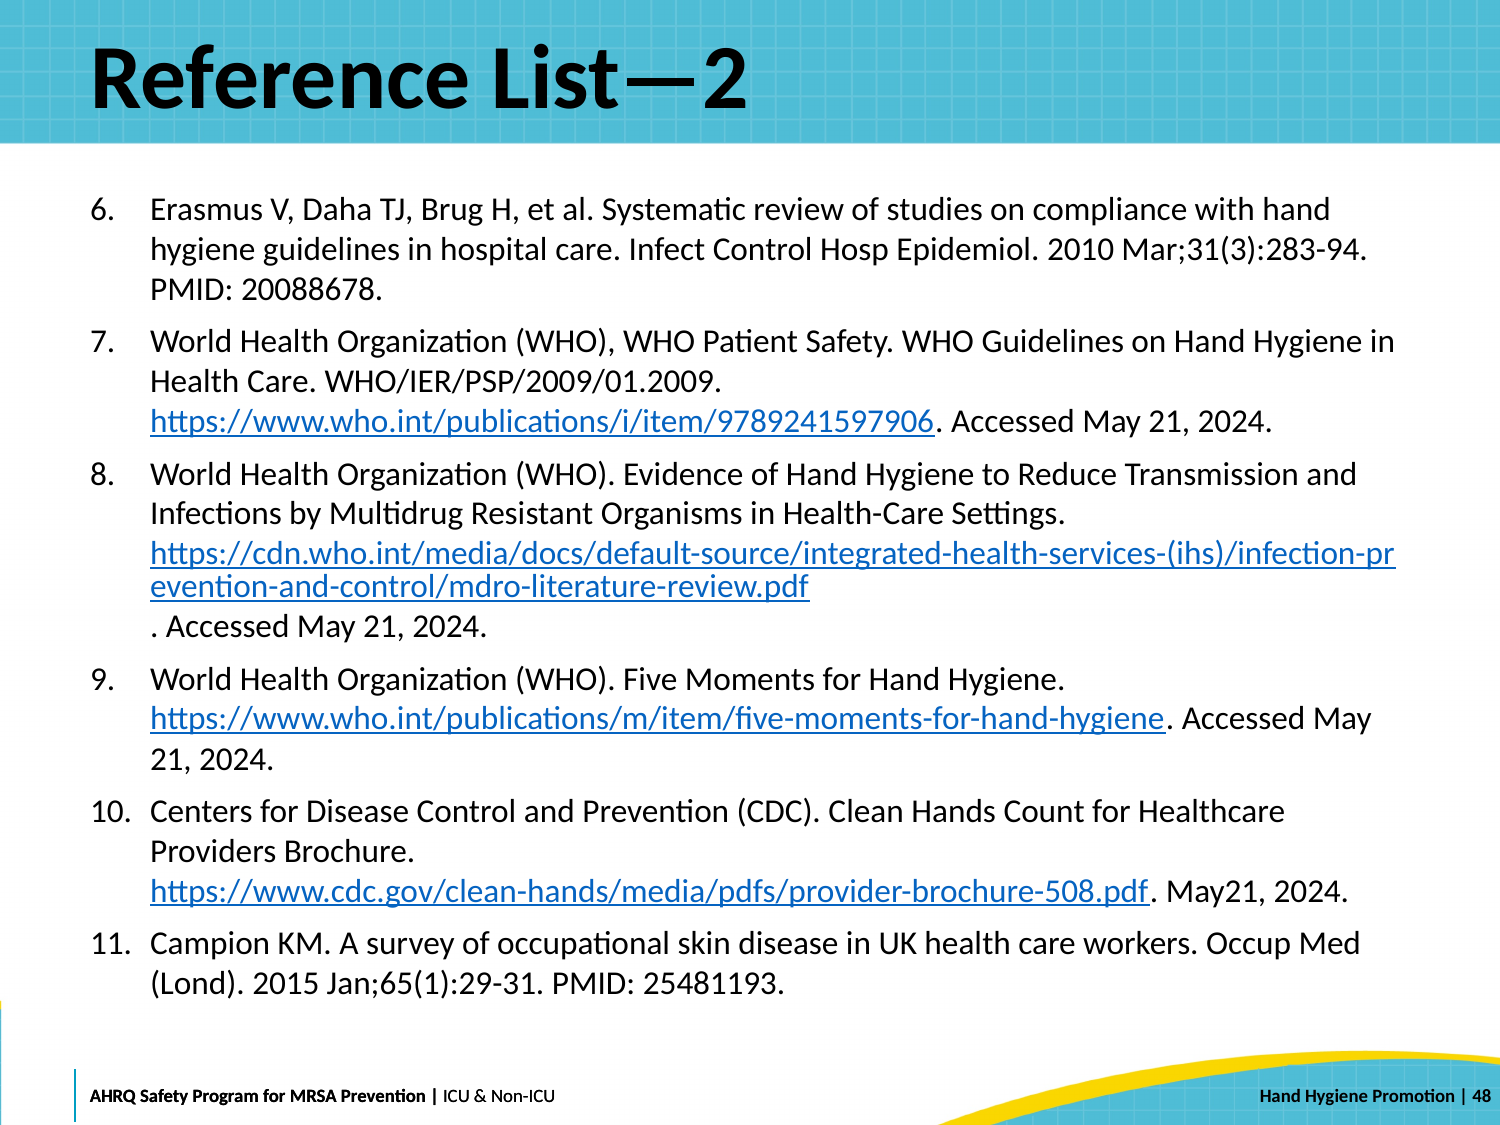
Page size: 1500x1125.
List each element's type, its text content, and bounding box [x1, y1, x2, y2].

slide_number | 48 [1455, 1065, 1500, 1125]
list Erasmus V, Daha TJ, Brug H, et al. Systematic review of studies on compliance with hand hygiene guidelines in hospital care. Infect Control Hosp Epidemiol. 2010 Mar;31(3):283-94. PMID: 20088678. World Health Organization (WHO), WHO Patient Safety. WHO Guidelines on Hand Hygiene in Health Care. WHO/IER/PSP/2009/01.2009. https://www.who.int/publications/i/item/9789241597906. Accessed May 21, 2024. World Health Organization (WHO). Evidence of Hand Hygiene to Reduce Transmission and Infections by Multidrug Resistant Organisms in Health-Care Settings. https://cdn.who.int/media/docs/default-source/integrated-health-services-(ihs)/infection-prevention-and-control/mdro-literature-review.pdf. Accessed May 21, 2024. World Health Organization (WHO). Five Moments for Hand Hygiene. https://www.who.int/publications/m/item/five-moments-for-hand-hygiene. Accessed May 21, 2024. Centers for Disease Control and Prevention (CDC). Clean Hands Count for Healthcare Providers Brochure. https://www.cdc.gov/clean-hands/media/pdfs/provider-brochure-508.pdf. May21, 2024. Campion KM. A survey of occupational skin disease in UK health care workers. Occup Med (Lond). 2015 Jan;65(1):29-31. PMID: 25481193. [75, 179, 1425, 1024]
title Reference List—2 [75, 0, 1425, 150]
picture [0, 0, 1500, 1125]
